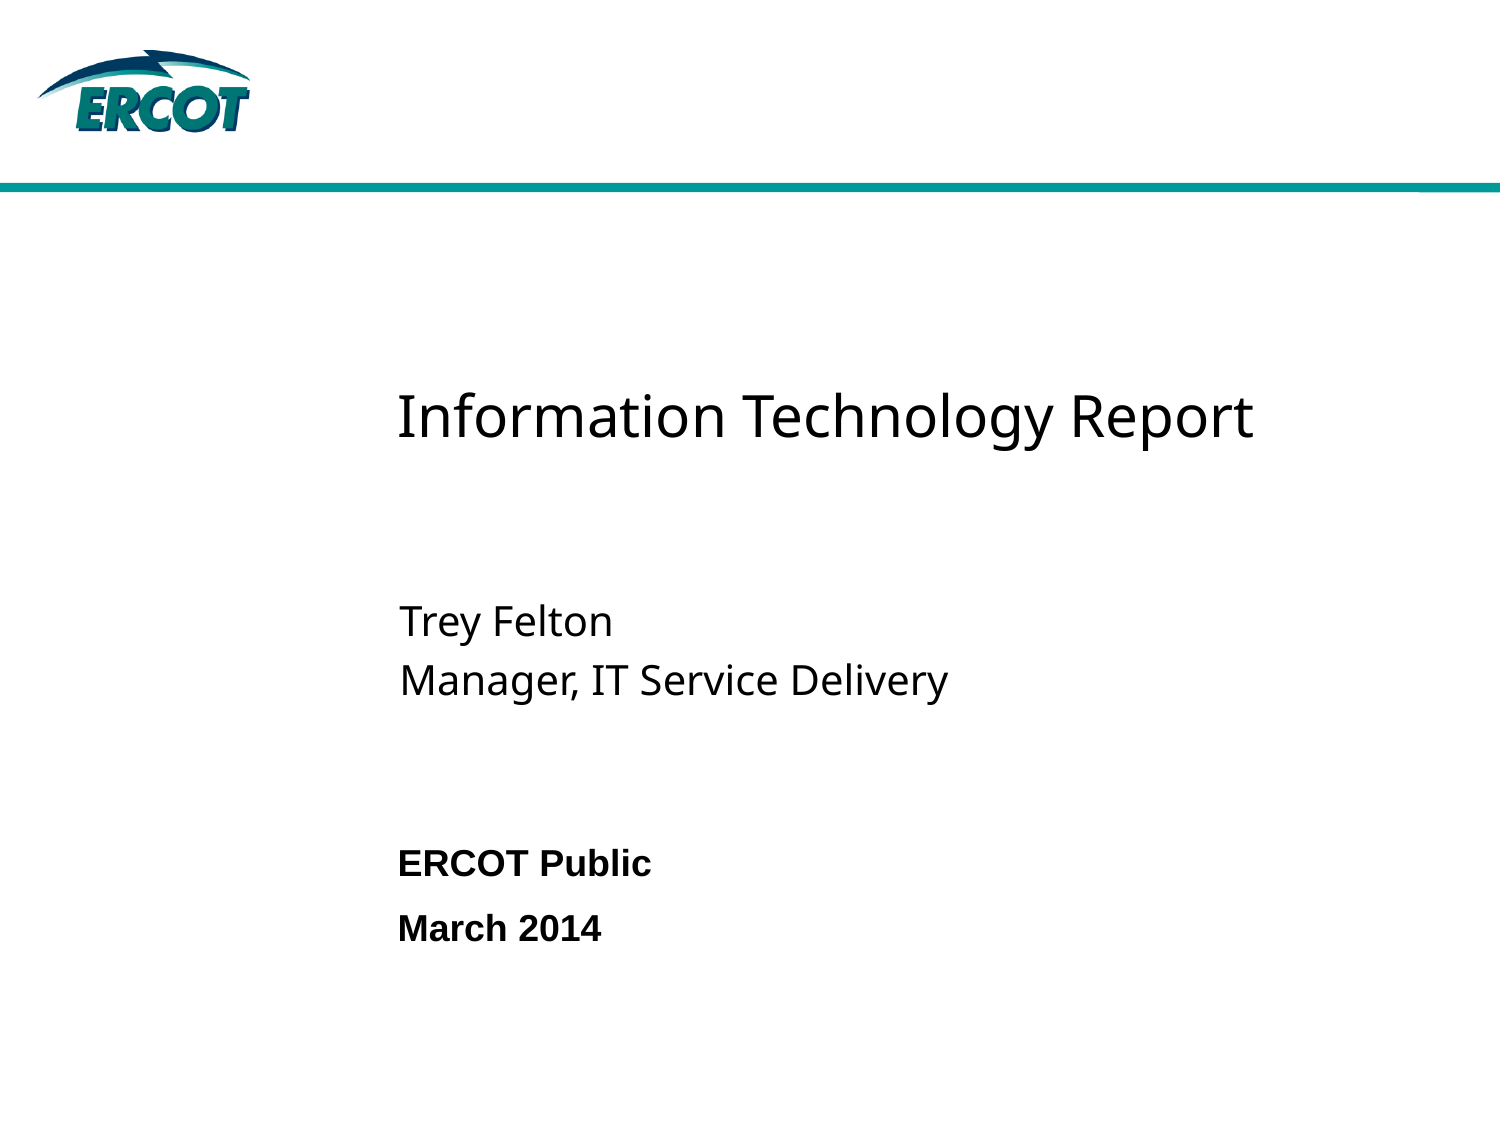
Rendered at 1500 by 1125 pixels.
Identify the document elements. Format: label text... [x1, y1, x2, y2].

subtitle Trey Felton Manager, IT Service Delivery [384, 587, 1425, 775]
footer ERCOT Public [382, 830, 1413, 901]
title Information Technology Report [382, 312, 1371, 516]
picture [37, 50, 250, 136]
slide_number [382, 901, 1413, 976]
